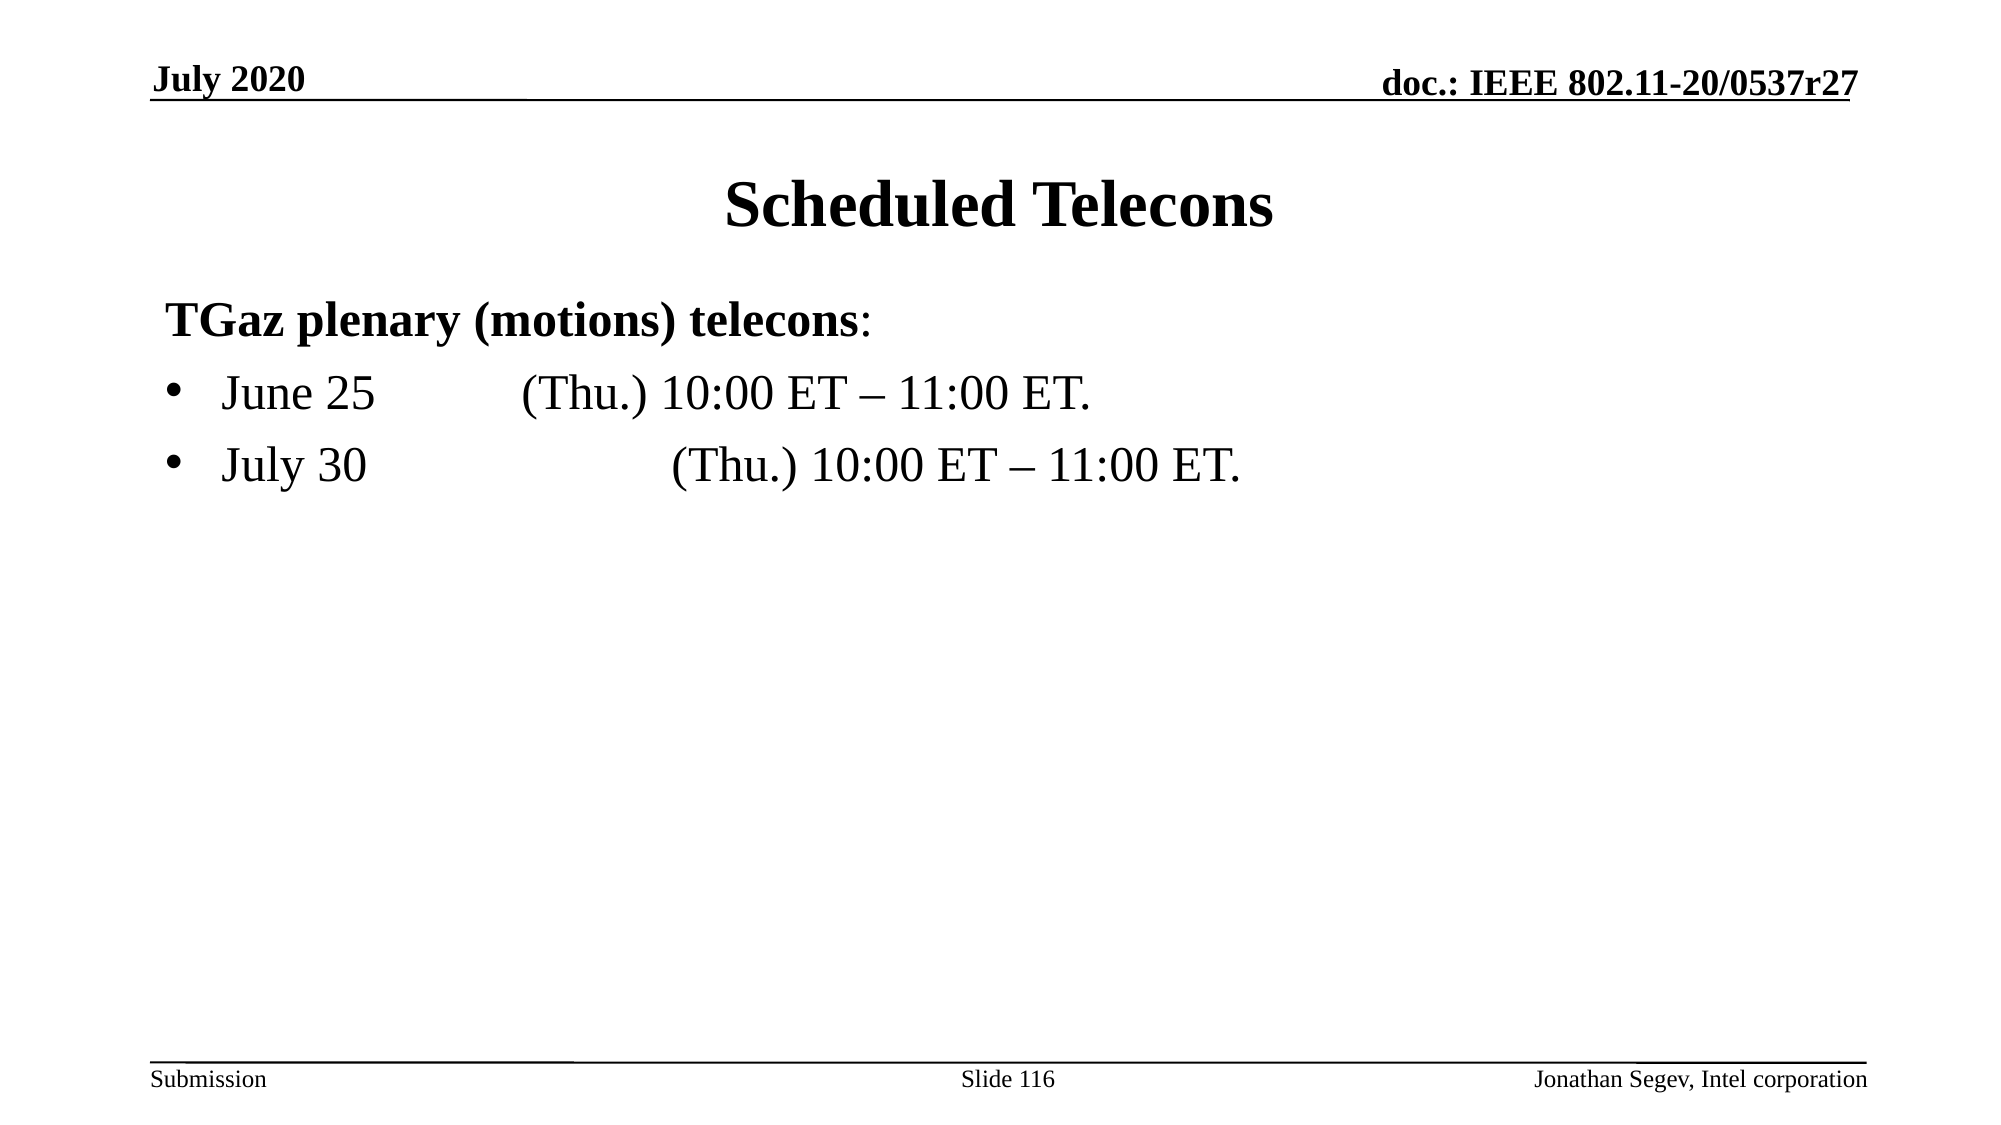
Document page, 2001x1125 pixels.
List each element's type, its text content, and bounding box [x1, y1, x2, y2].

list TGaz plenary (motions) telecons: June 25 (Thu.) 10:00 ET – 11:00 ET. July 30 (Thu.) 10:00 ET – 11:00 ET. [149, 278, 1850, 670]
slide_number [152, 54, 563, 100]
footer Jonathan Segev, Intel corporation [1171, 1061, 1869, 1093]
title Scheduled Telecons [149, 112, 1850, 278]
slide_number Slide 116 [950, 1061, 1067, 1123]
